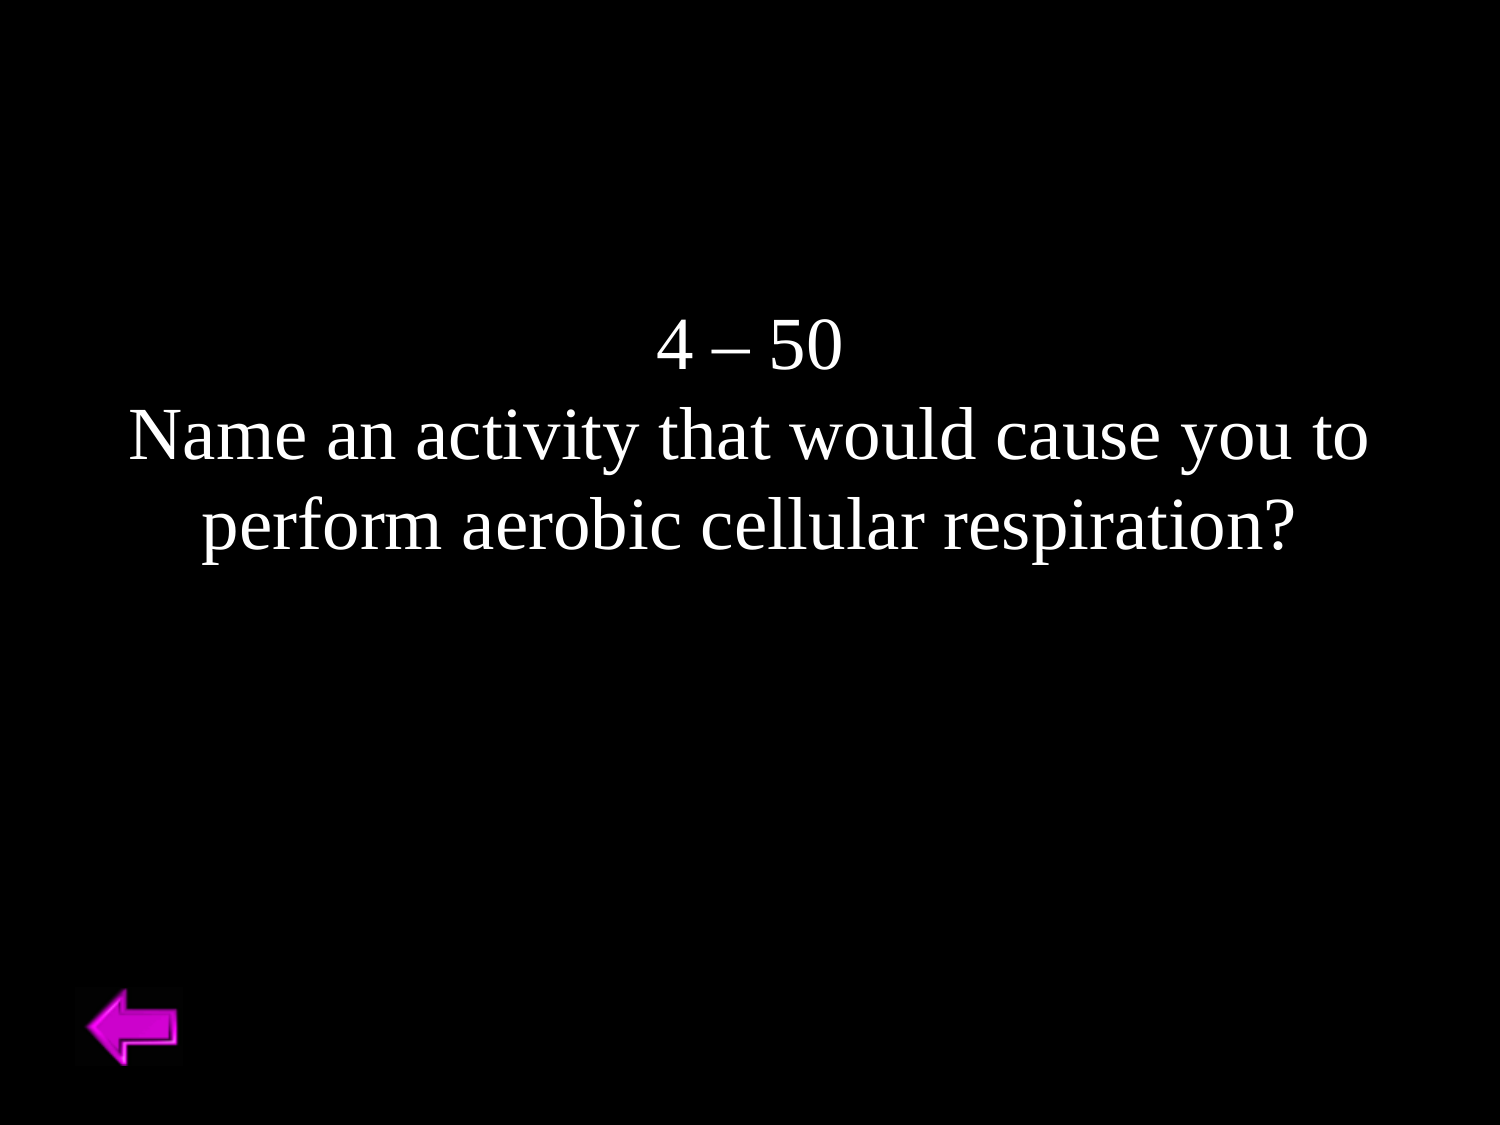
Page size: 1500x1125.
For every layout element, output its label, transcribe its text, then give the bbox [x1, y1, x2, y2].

text_box 4 – 50 Name an activity that would cause you to perform aerobic cellular respiration? [12, 287, 1488, 573]
picture [74, 987, 183, 1066]
